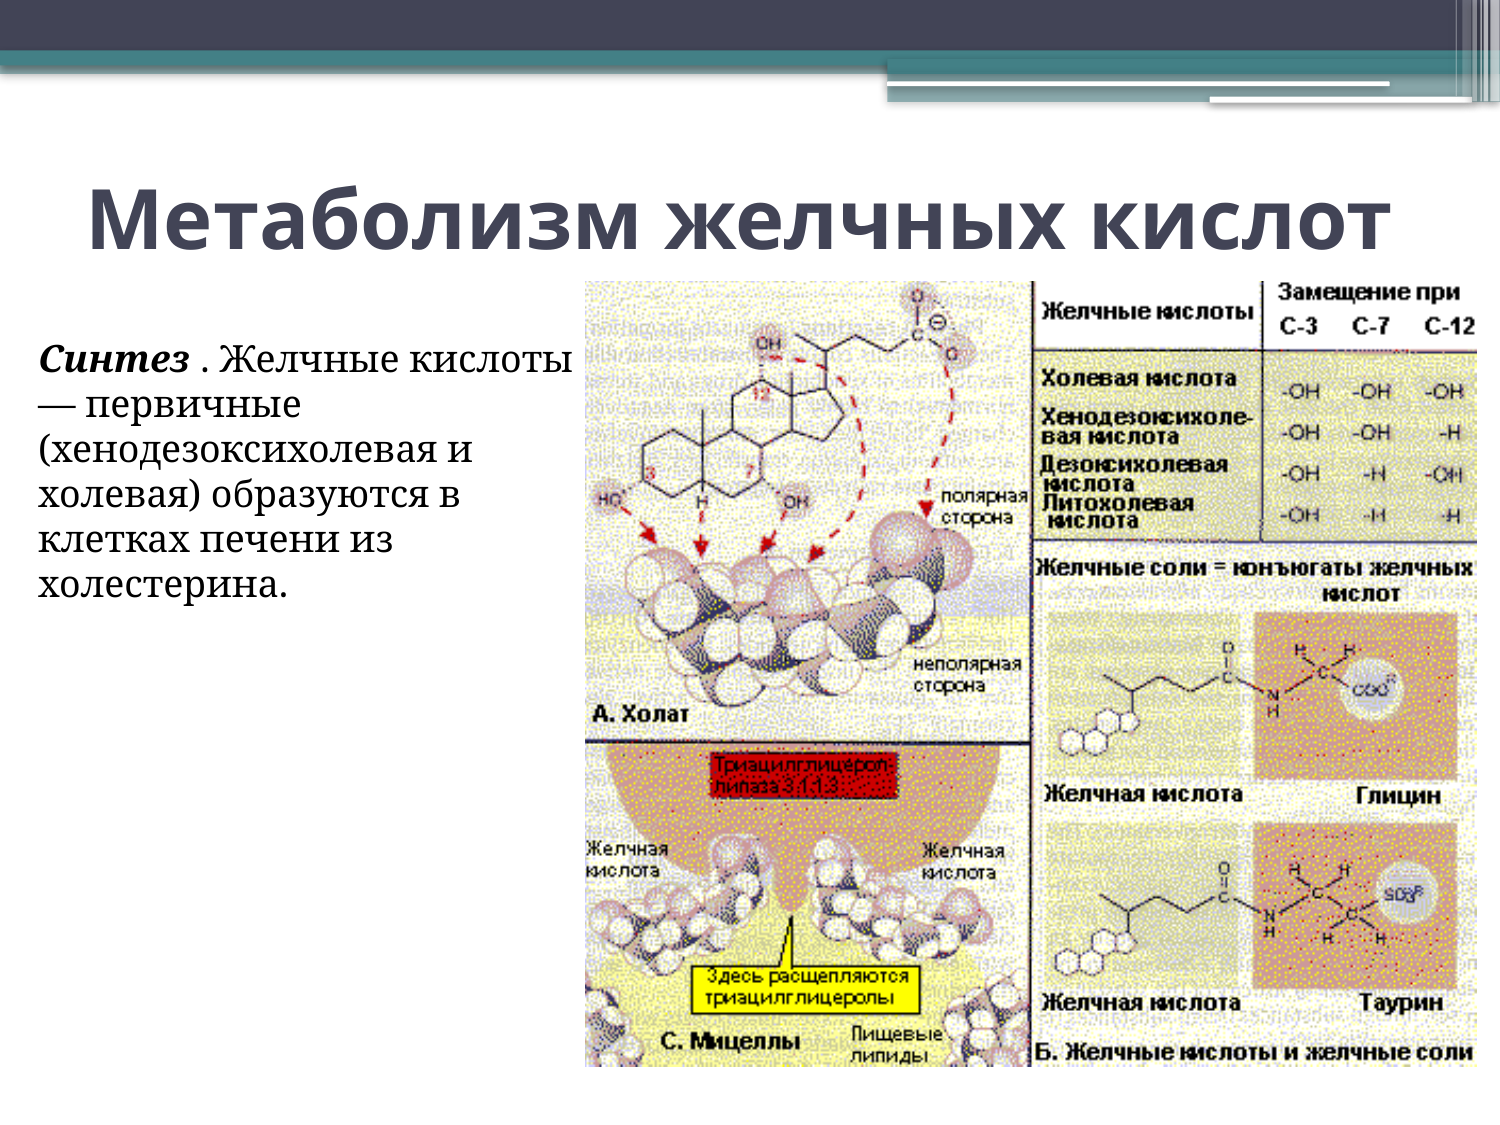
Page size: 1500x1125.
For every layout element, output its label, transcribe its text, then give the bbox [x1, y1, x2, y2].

text_box Синтез . Желчные кислоты — первичные (хенодезоксихолевая и холевая) образуются в клетках печени из холестерина. [23, 328, 578, 613]
title Метаболизм желчных кислот [70, 128, 1421, 305]
picture [585, 281, 1477, 1067]
